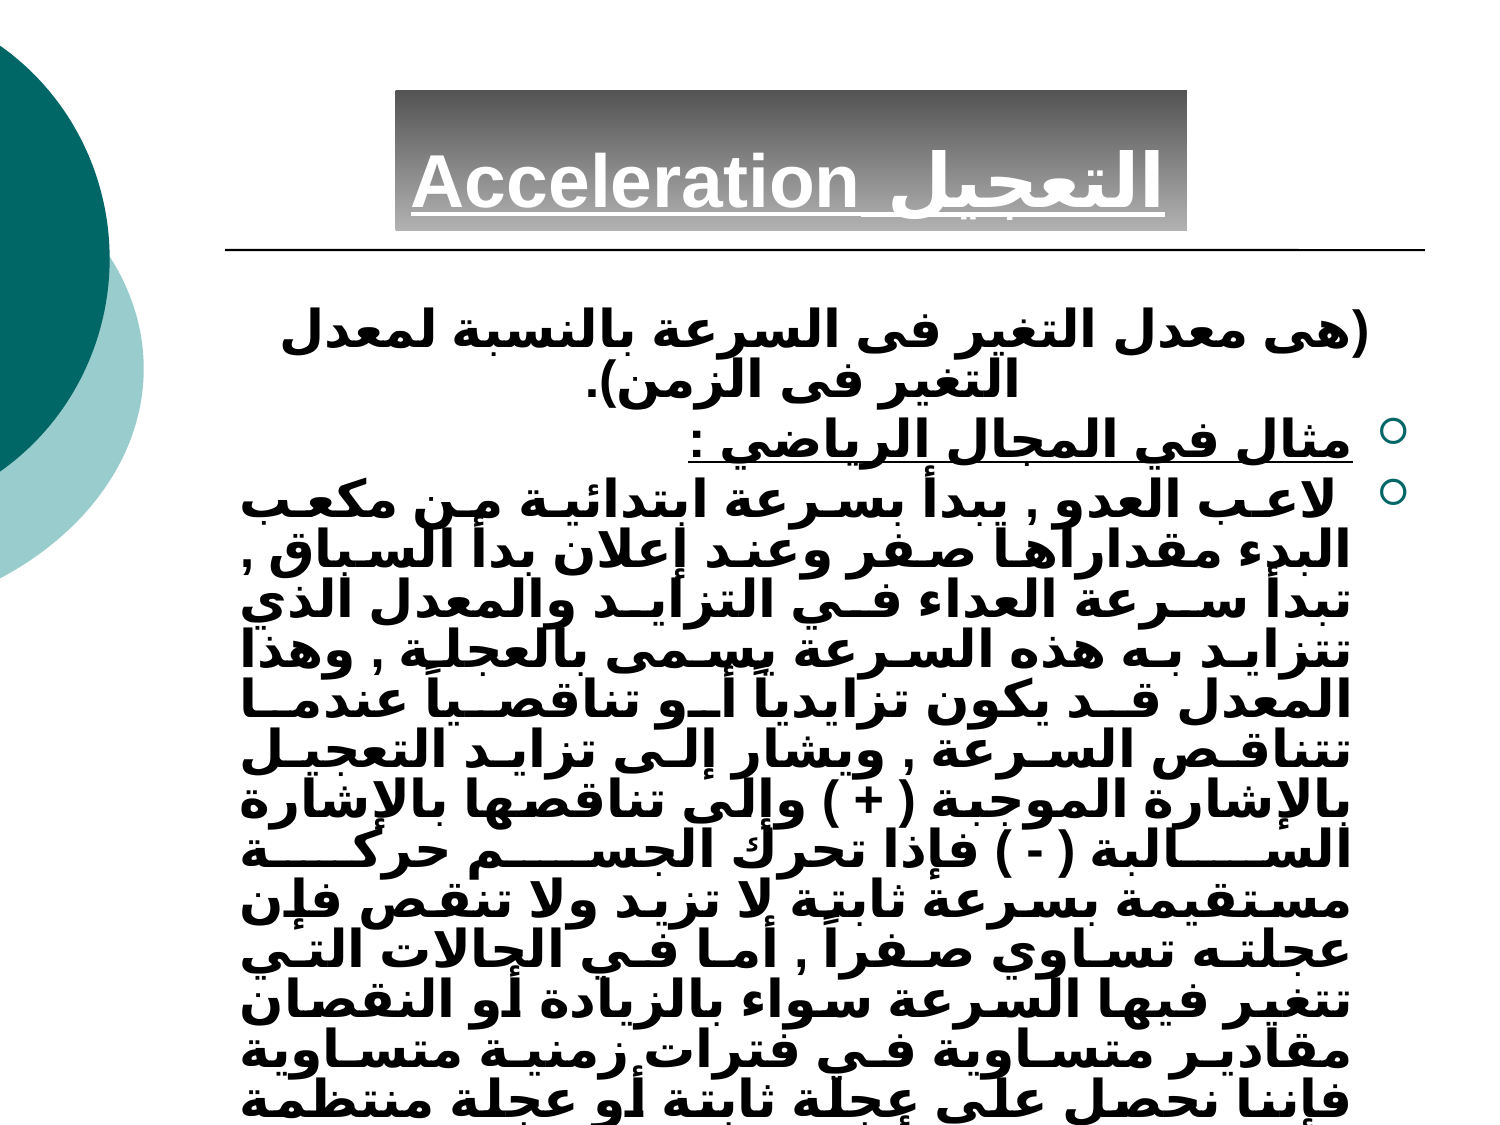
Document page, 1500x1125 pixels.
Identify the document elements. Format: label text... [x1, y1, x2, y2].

title التعجيل Acceleration [395, 90, 1187, 231]
list (هى معدل التغير فى السرعة بالنسبة لمعدل التغير فى الزمن). مثال في المجال الرياضي : لاعب العدو , يبدأ بسرعة ابتدائية من مكعب البدء مقداراها صفر وعند إعلان بدأ السباق , تبدأ سرعة العداء في التزايد والمعدل الذي تتزايد به هذه السرعة يسمى بالعجلة , وهذا المعدل قد يكون تزايدياً أو تناقصياً عندما تتناقص السرعة , ويشار إلى تزايد التعجيل بالإشارة الموجبة ( + ) وإلى تناقصها بالإشارة السالبة ( - ) فإذا تحرك الجسم حركة مستقيمة بسرعة ثابتة لا تزيد ولا تنقص فإن عجلته تساوي صفراً , أما في الحالات التي تتغير فيها السرعة سواء بالزيادة أو النقصان مقادير متساوية في فترات زمنية متساوية فإننا نحصل على عجلة ثابتة أو عجلة منتظمة سواء كانت سالبة أو موجبة. [224, 299, 1425, 975]
